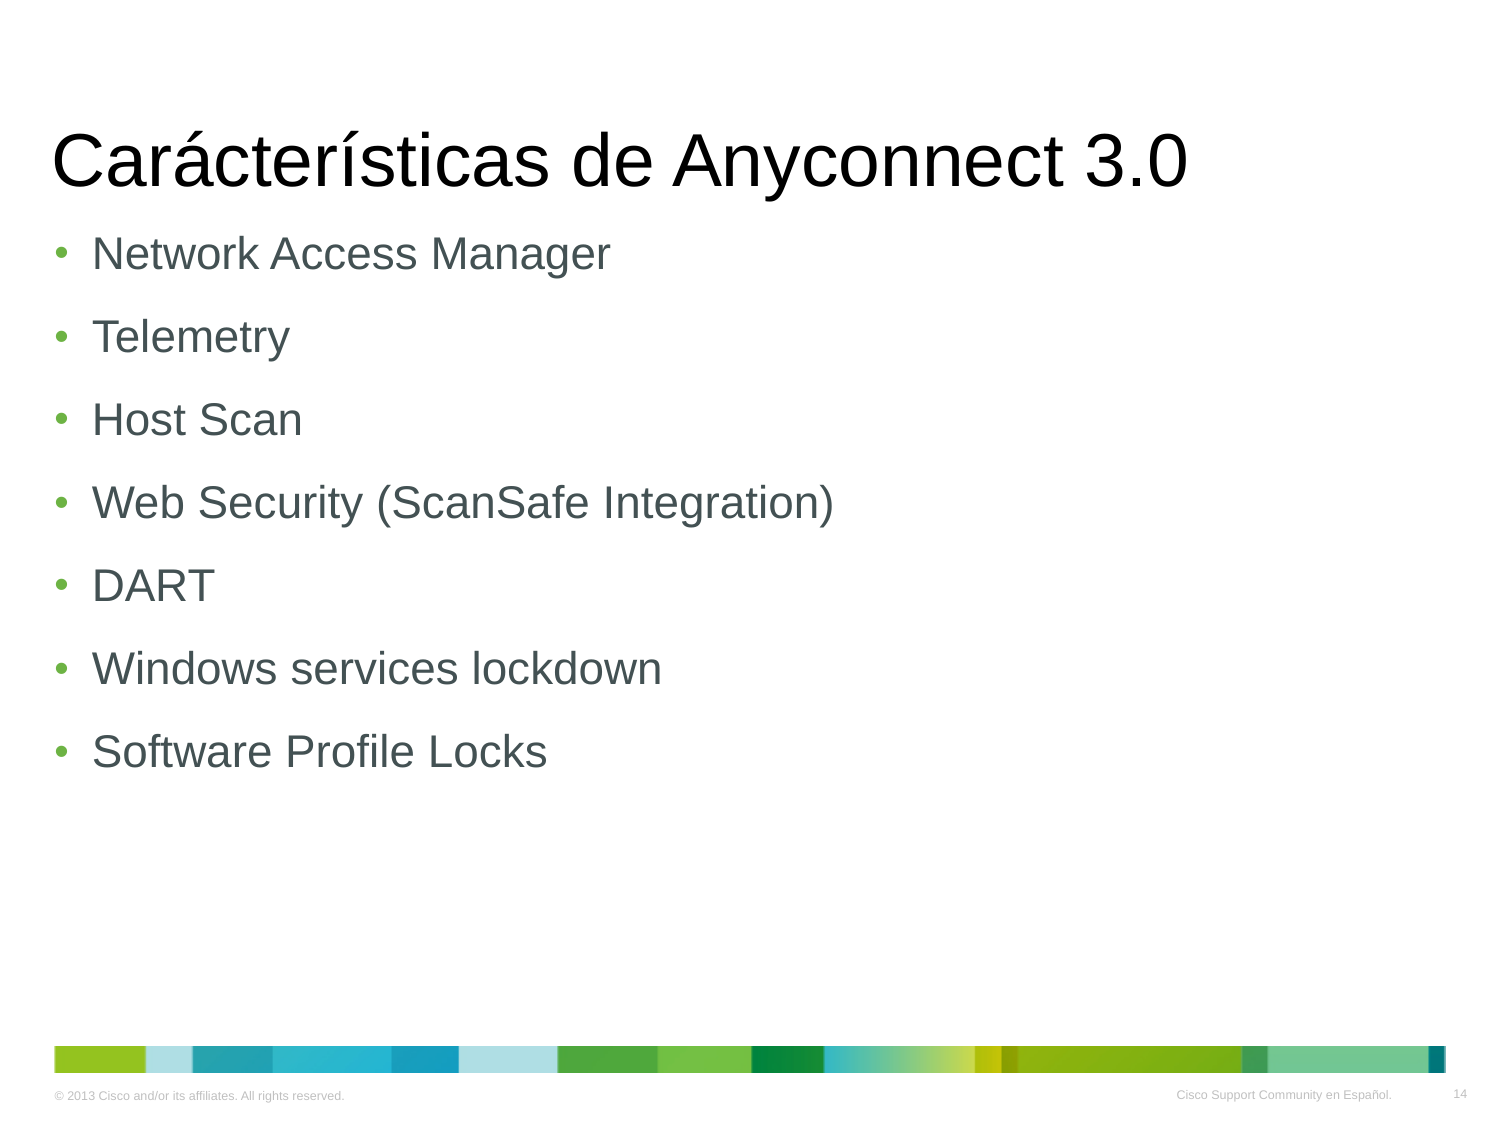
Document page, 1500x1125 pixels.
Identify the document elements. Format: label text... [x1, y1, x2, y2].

list Network Access Manager Telemetry Host Scan Web Security (ScanSafe Integration) DART Windows services lockdown Software Profile Locks [39, 220, 1447, 1035]
picture [54, 1046, 1446, 1073]
title Carácterísticas de Anyconnect 3.0 [37, 70, 1447, 209]
